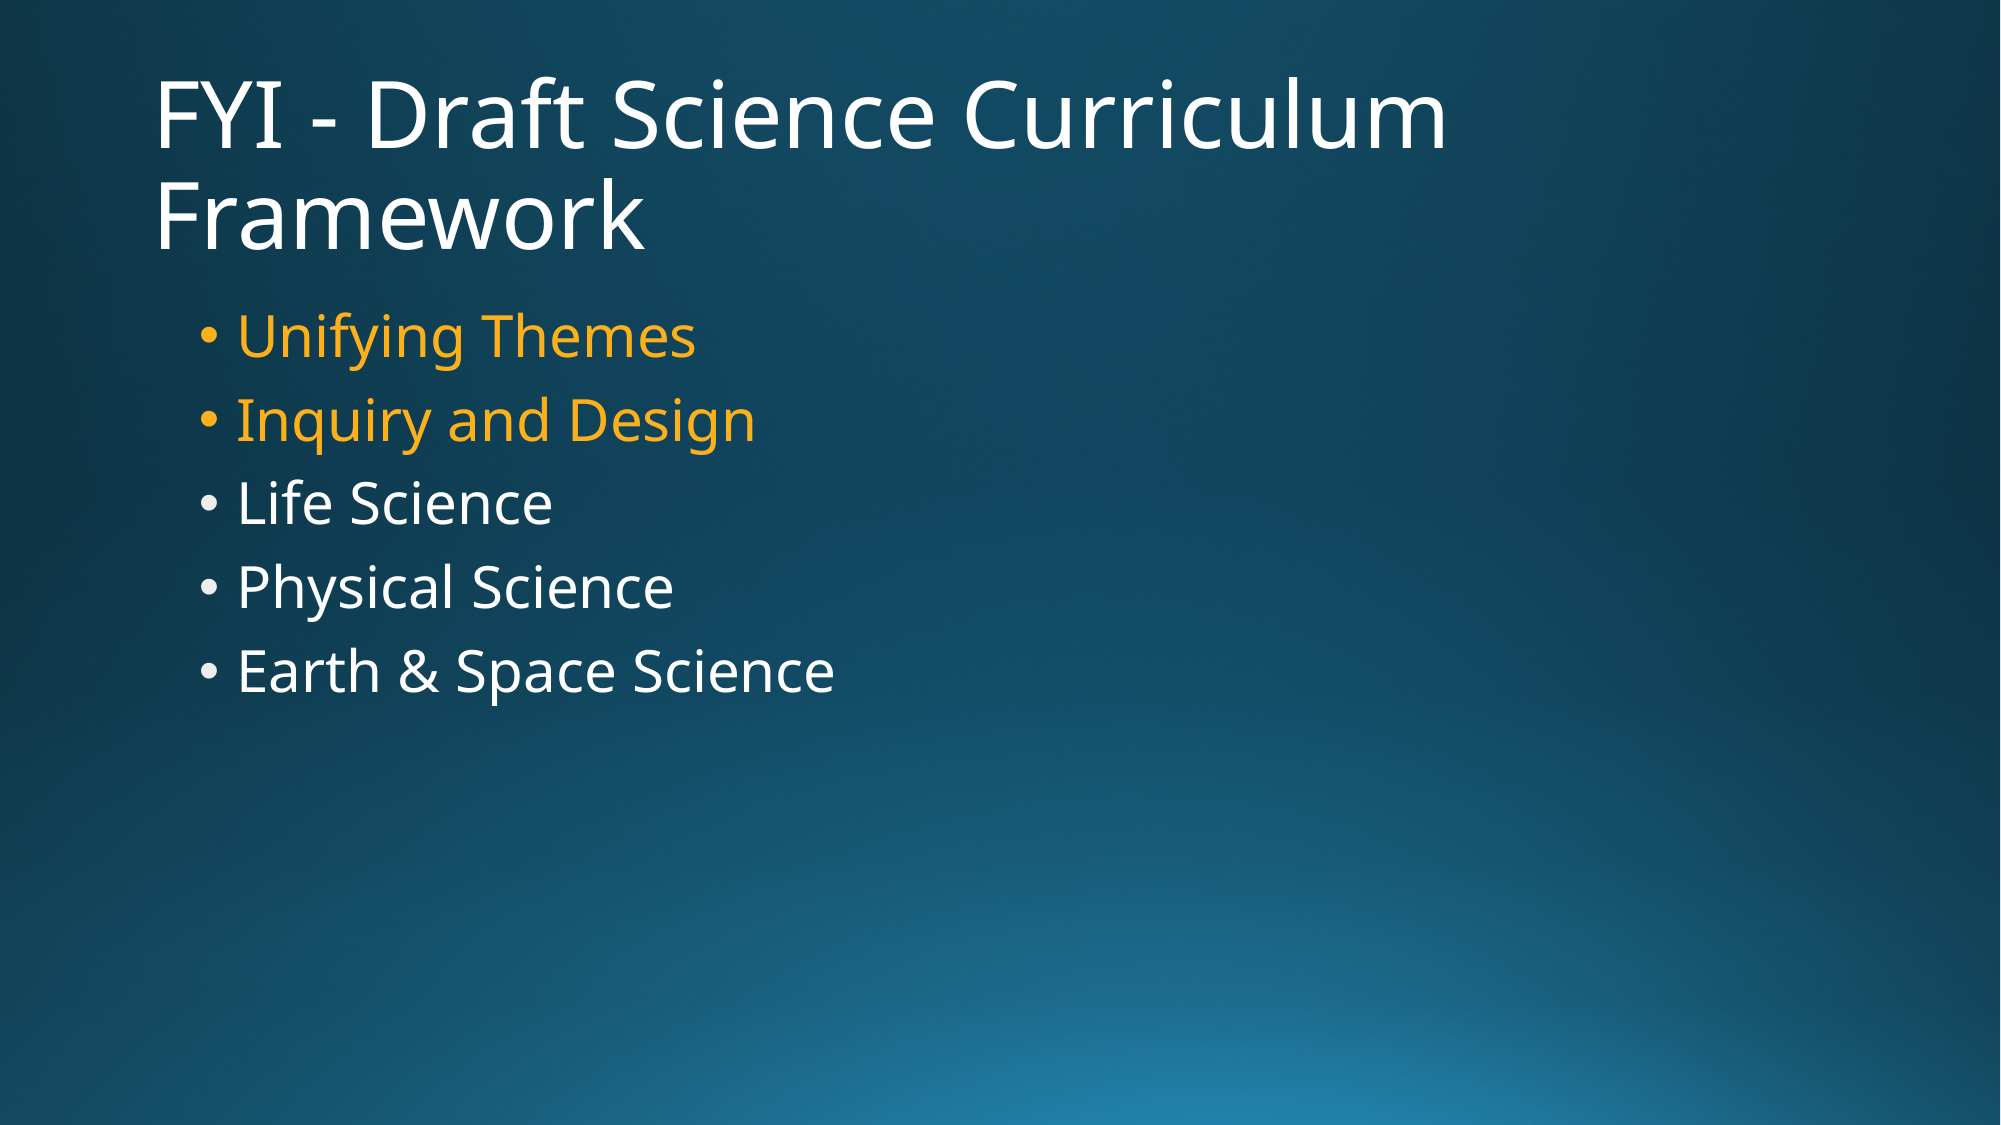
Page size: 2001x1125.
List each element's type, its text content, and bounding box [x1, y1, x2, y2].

picture [0, 0, 2001, 1125]
title FYI - Draft Science Curriculum Framework [137, 59, 1908, 278]
list Unifying Themes Inquiry and Design Life Science Physical Science Earth & Space Science [183, 299, 1863, 1014]
